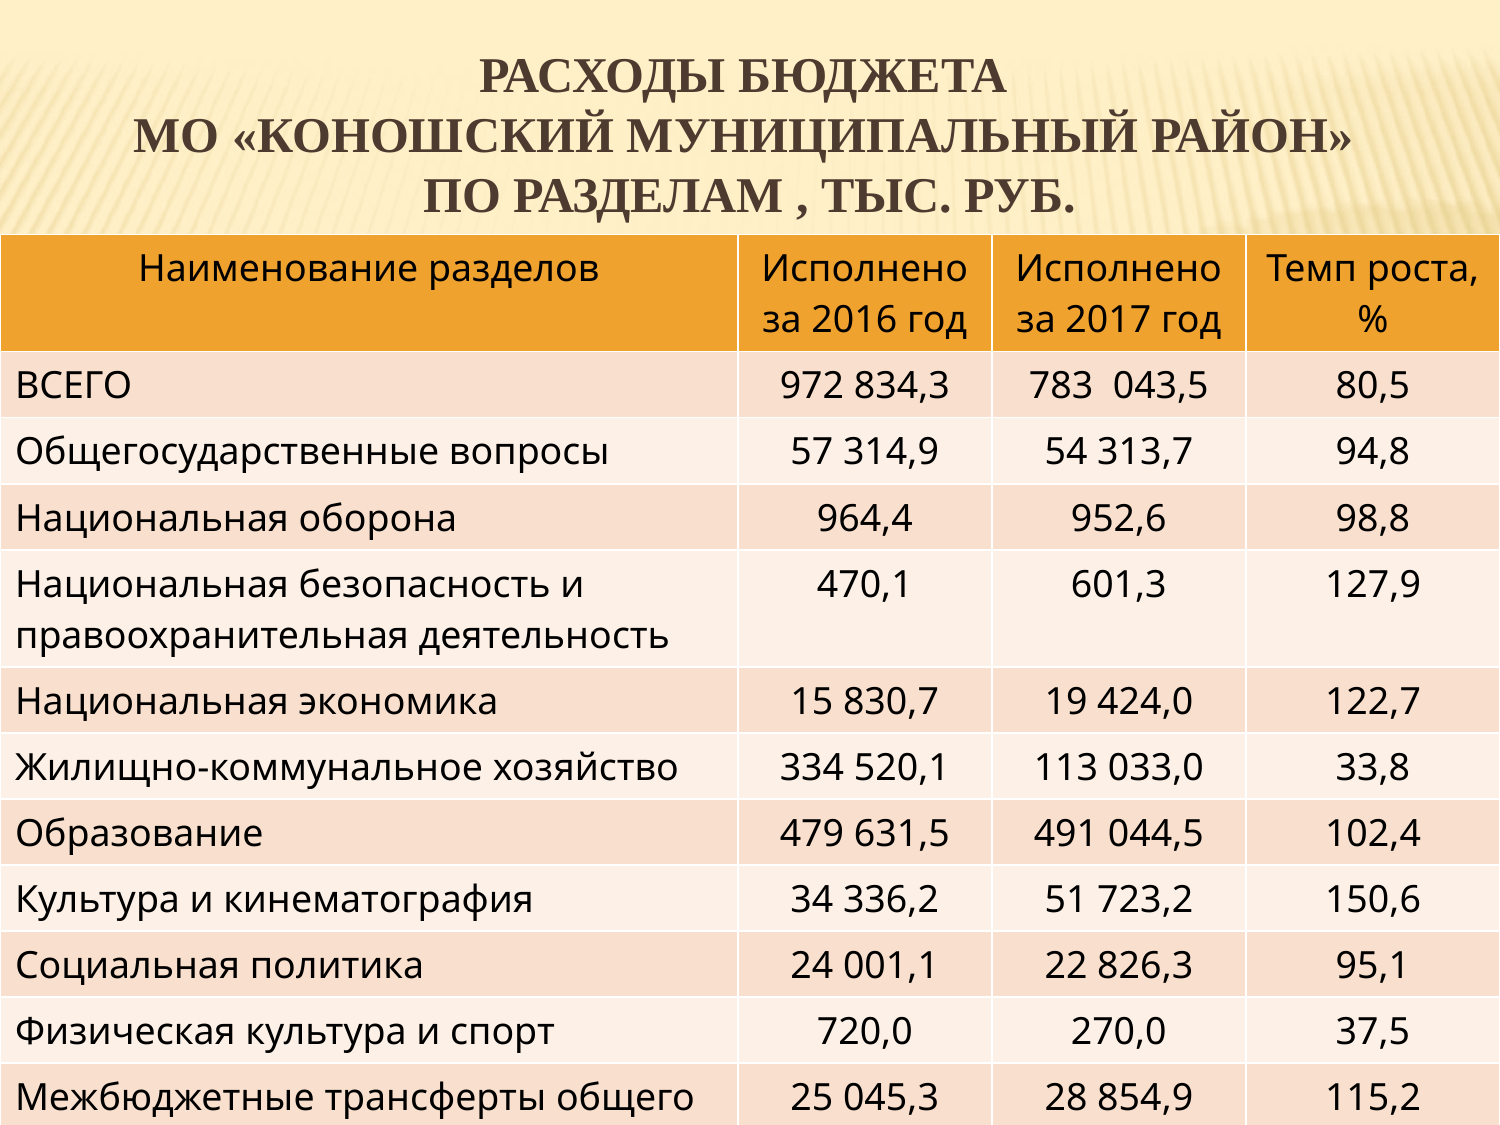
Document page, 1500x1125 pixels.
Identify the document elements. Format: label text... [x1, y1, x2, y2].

table_cell 122,7 [1247, 668, 1499, 732]
table_header Исполнено за 2016 год [739, 235, 991, 351]
table_cell 54 313,7 [993, 418, 1245, 483]
table_cell 37,5 [1247, 998, 1499, 1062]
table_cell Физическая культура и спорт [1, 998, 737, 1062]
table_cell 51 723,2 [993, 866, 1245, 930]
table_cell 150,6 [1247, 866, 1499, 930]
table_cell 479 631,5 [739, 800, 991, 864]
table_cell 113 033,0 [993, 734, 1245, 798]
table_cell 33,8 [1247, 734, 1499, 798]
table_cell 34 336,2 [739, 866, 991, 930]
table_cell 964,4 [739, 485, 991, 549]
table_cell Межбюджетные трансферты общего характера бюджетам бюджетной системы РФ [1, 1064, 737, 1125]
table_header Наименование разделов [1, 235, 737, 351]
table_cell 28 854,9 [993, 1064, 1245, 1125]
table_cell 720,0 [739, 998, 991, 1062]
table_cell 102,4 [1247, 800, 1499, 864]
table_cell 972 834,3 [739, 352, 991, 417]
table_cell Общегосударственные вопросы [1, 418, 737, 483]
table_cell Национальная безопасность и правоохранительная деятельность [1, 551, 737, 666]
table_cell 115,2 [1247, 1064, 1499, 1125]
table_cell 127,9 [1247, 551, 1499, 666]
table_cell 491 044,5 [993, 800, 1245, 864]
table_cell Национальная оборона [1, 485, 737, 549]
table_cell 80,5 [1247, 352, 1499, 417]
table_cell 98,8 [1247, 485, 1499, 549]
table_cell 334 520,1 [739, 734, 991, 798]
table_cell 24 001,1 [739, 932, 991, 996]
table_header Исполнено за 2017 год [993, 235, 1245, 351]
table_cell 15 830,7 [739, 668, 991, 732]
table_cell 25 045,3 [739, 1064, 991, 1125]
table_cell Образование [1, 800, 737, 864]
table_header Темп роста, % [1247, 235, 1499, 351]
table_cell 19 424,0 [993, 668, 1245, 732]
table_cell Социальная политика [1, 932, 737, 996]
table_cell Жилищно-коммунальное хозяйство [1, 734, 737, 798]
table_cell 270,0 [993, 998, 1245, 1062]
table_cell 783 043,5 [993, 352, 1245, 417]
table_cell 57 314,9 [739, 418, 991, 483]
table_cell Культура и кинематография [1, 866, 737, 930]
table_cell 952,6 [993, 485, 1245, 549]
table_cell 601,3 [993, 551, 1245, 666]
table_cell 470,1 [739, 551, 991, 666]
table_cell 95,1 [1247, 932, 1499, 996]
table_cell ВСЕГО [1, 352, 737, 417]
text_box РАСХОДЫ БЮДЖЕТА МО «КОНОШСКИЙ МУНИЦИПАЛЬНЫЙ РАЙОН» ПО РАЗДЕЛАМ , ТЫС. РУБ. [0, 35, 1500, 234]
table_cell 94,8 [1247, 418, 1499, 483]
table_cell 22 826,3 [993, 932, 1245, 996]
table_cell Национальная экономика [1, 668, 737, 732]
